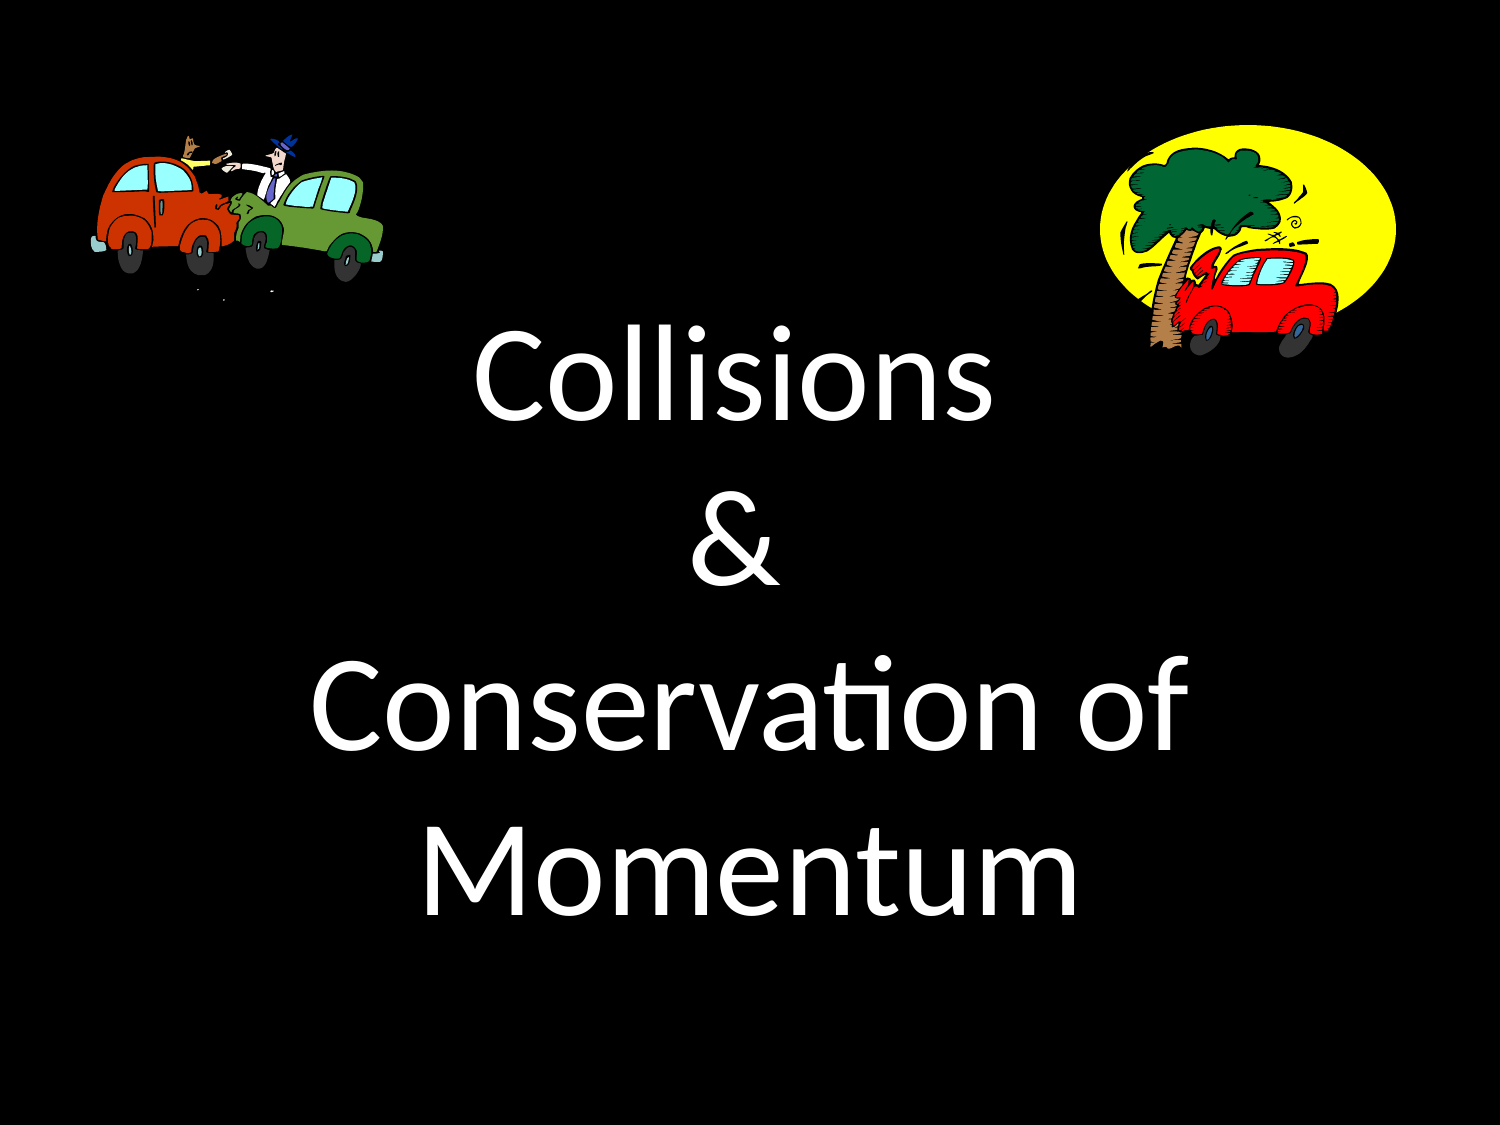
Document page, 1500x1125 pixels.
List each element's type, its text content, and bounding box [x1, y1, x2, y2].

title Collisions & Conservation of Momentum [112, 500, 1388, 727]
picture [1099, 124, 1397, 361]
picture [87, 124, 387, 303]
